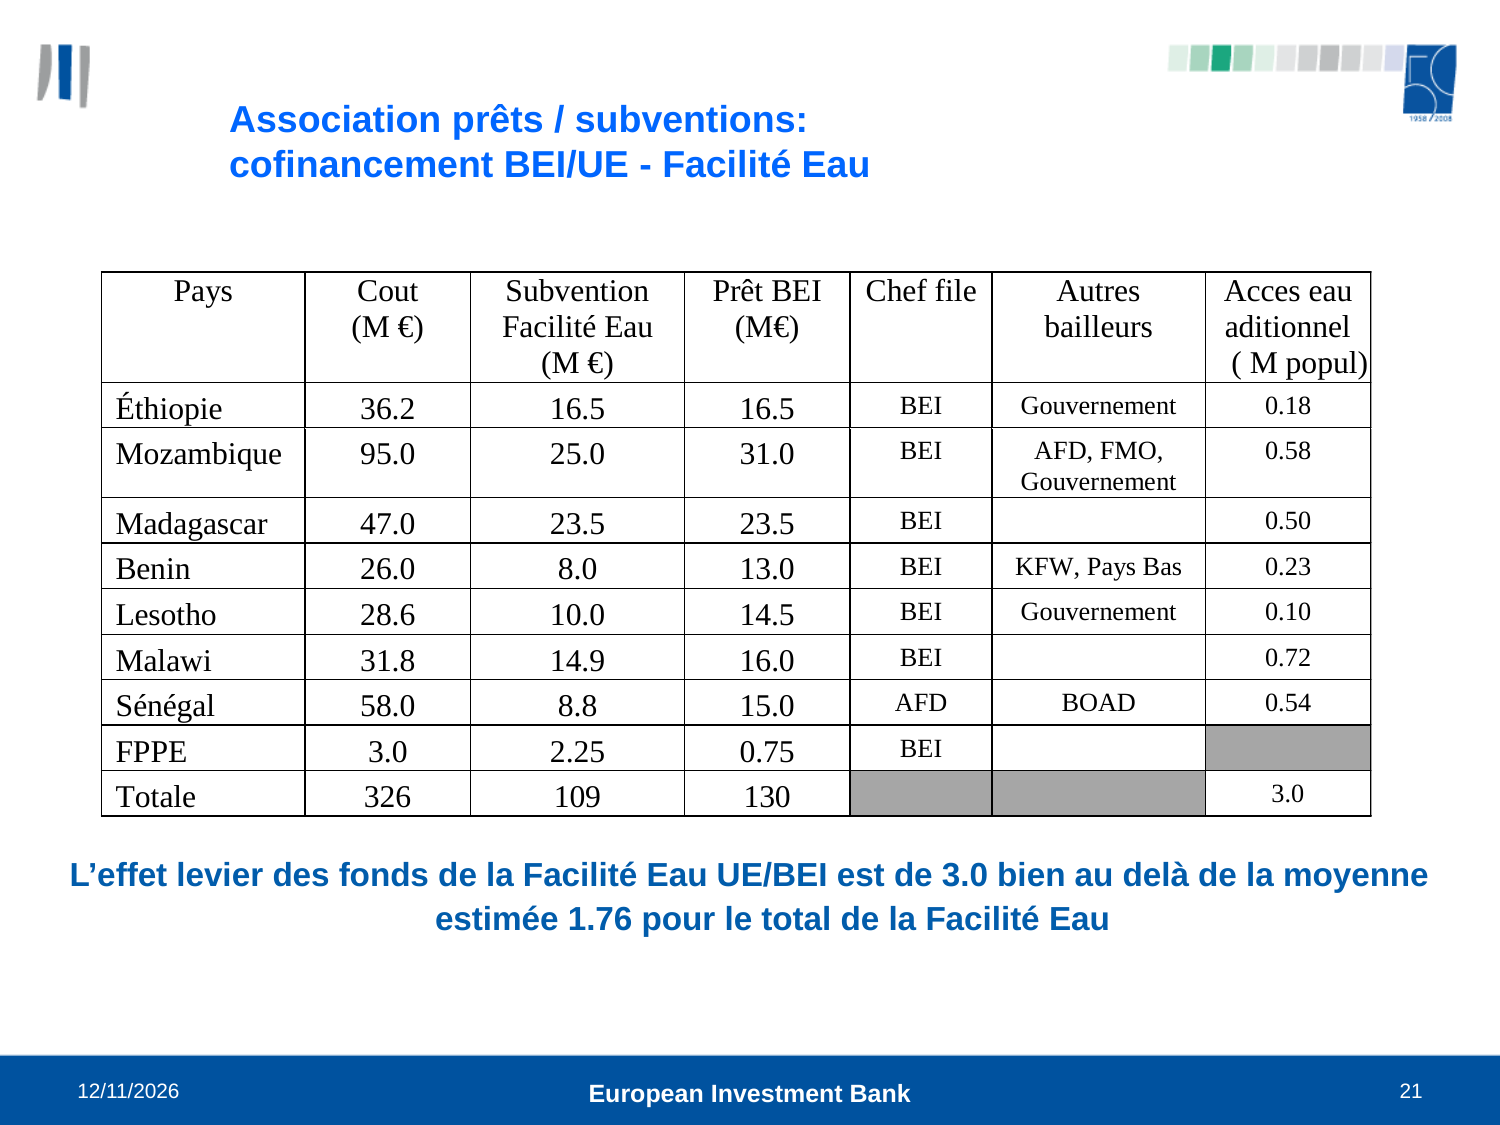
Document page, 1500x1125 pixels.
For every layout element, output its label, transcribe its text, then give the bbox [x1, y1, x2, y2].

picture [0, 0, 1500, 1125]
slide_number 21 [1274, 1070, 1438, 1125]
title Association prêts / subventions: cofinancement BEI/UE - Facilité Eau [213, 86, 1124, 147]
text_box L’effet levier des fonds de la Facilité Eau UE/BEI est de 3.0 bien au delà de la moyenne estimée 1.76 pour le total de la Facilité Eau [53, 846, 1448, 946]
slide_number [62, 1070, 226, 1125]
footer European Investment Bank [229, 1070, 1271, 1125]
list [100, 219, 1372, 913]
